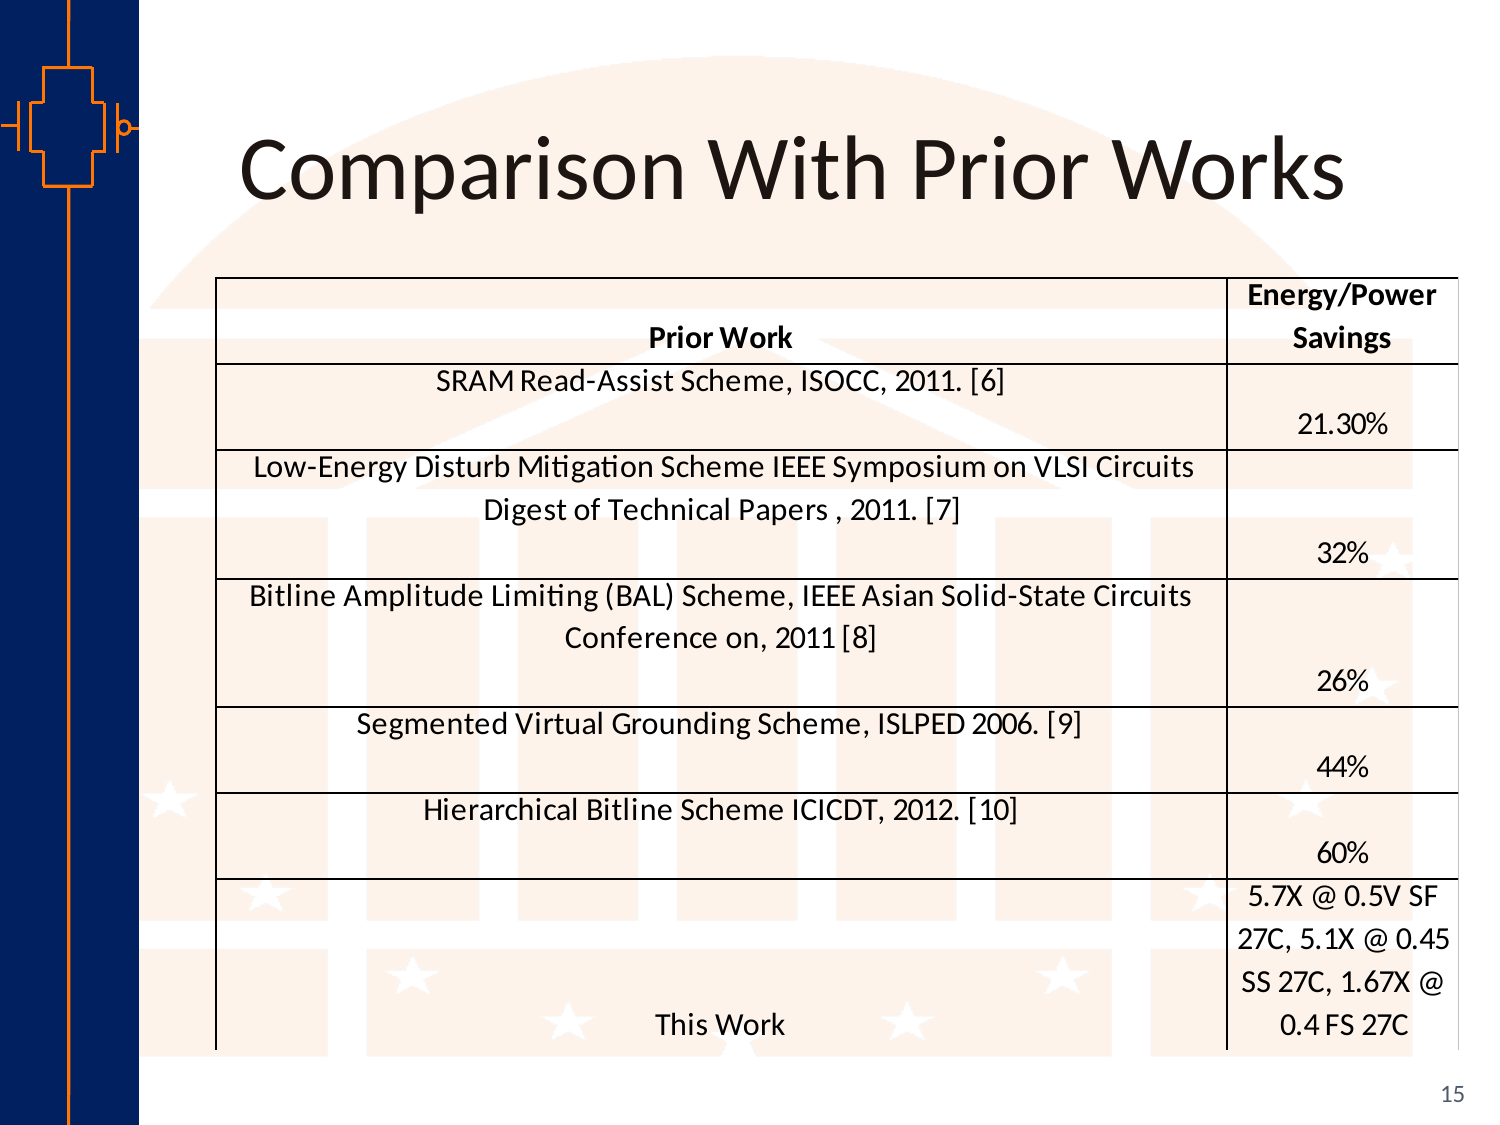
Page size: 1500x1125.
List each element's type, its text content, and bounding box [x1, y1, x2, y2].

title Comparison With Prior Works [200, 37, 1388, 225]
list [214, 276, 1461, 1053]
slide_number 15 [1425, 1062, 1488, 1123]
